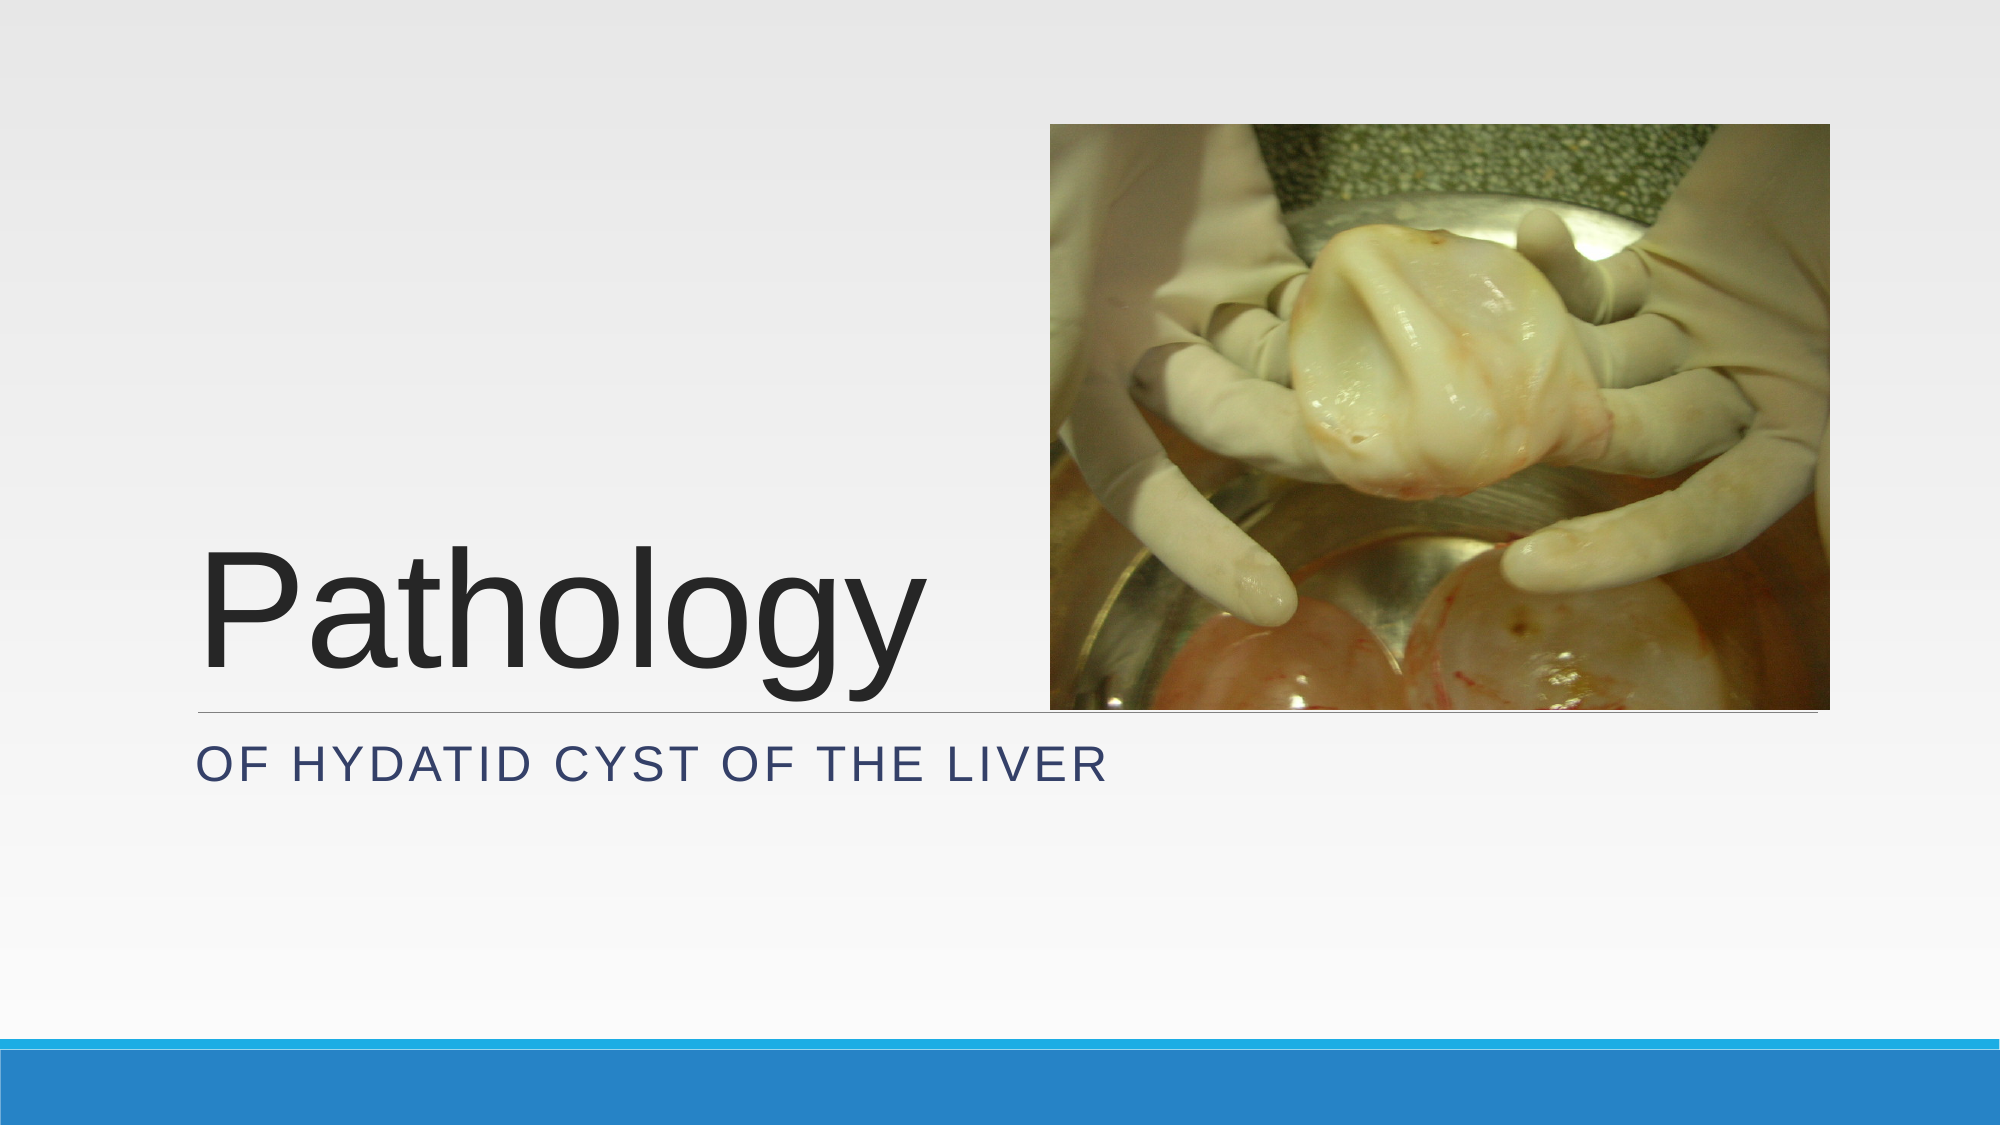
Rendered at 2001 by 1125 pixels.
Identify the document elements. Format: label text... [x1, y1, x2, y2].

picture [1049, 123, 1831, 710]
title Pathology [180, 124, 1047, 710]
list Of hydatid cyst of the liver [180, 730, 1830, 918]
